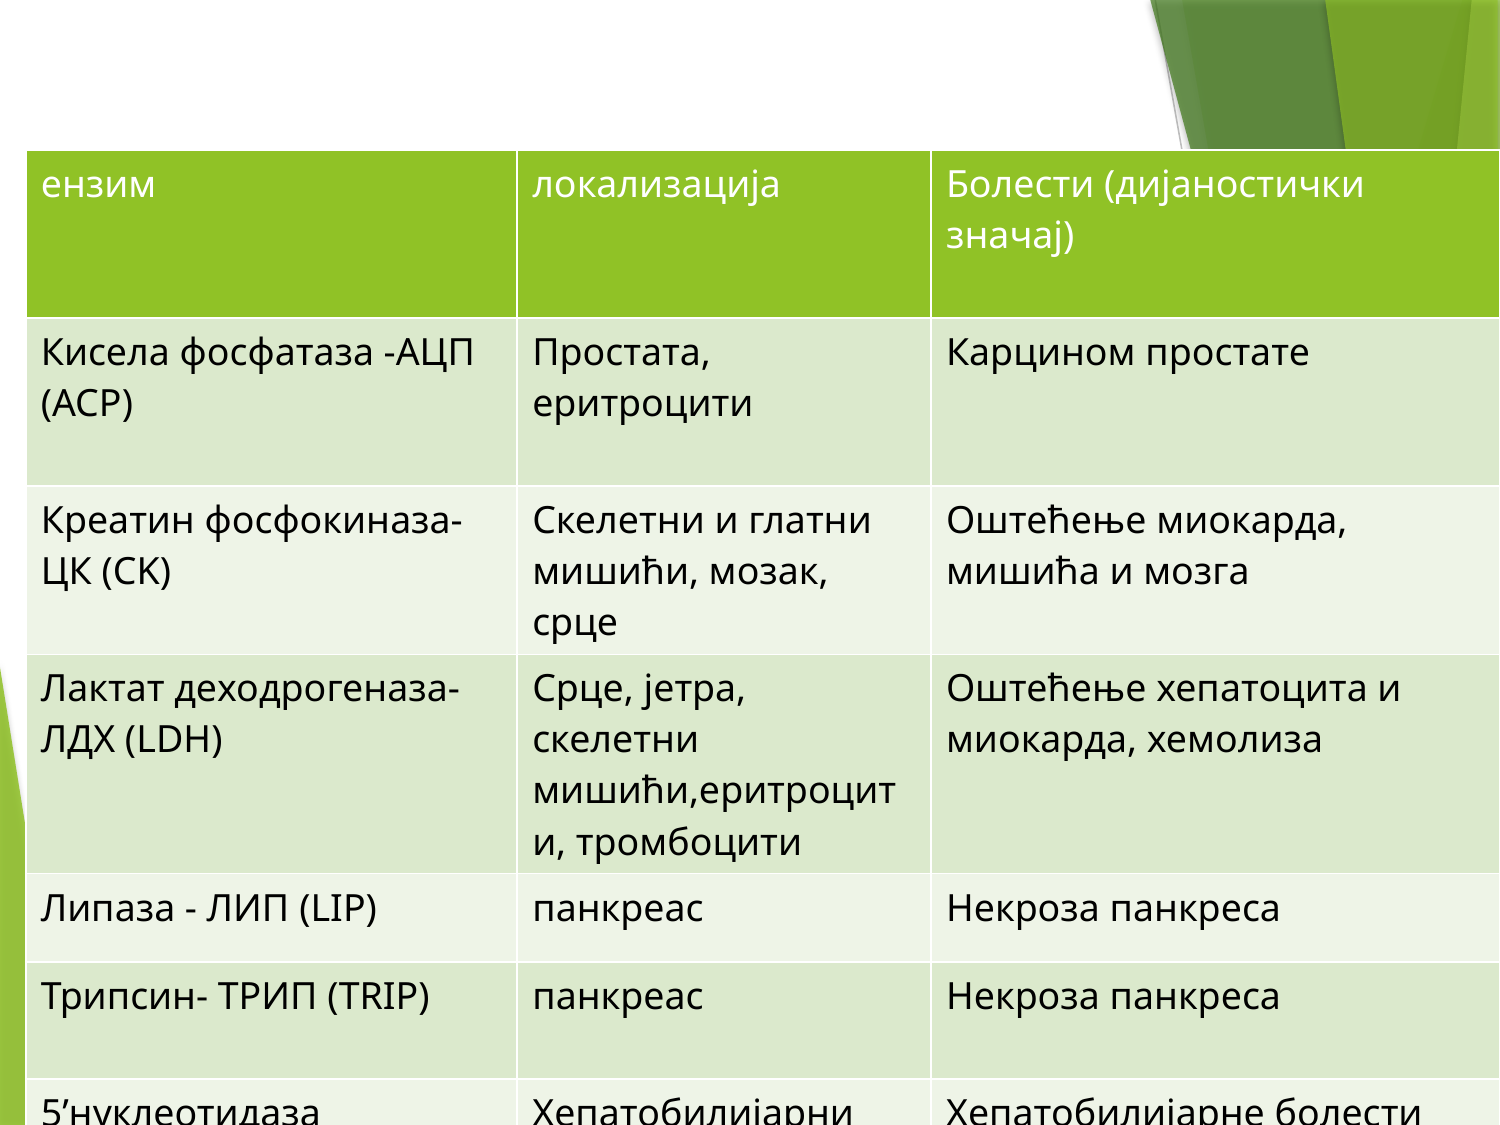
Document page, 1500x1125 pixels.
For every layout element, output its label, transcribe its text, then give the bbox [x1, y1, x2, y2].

table_cell Простата, еритроцити [518, 319, 930, 485]
table_cell Лактат деходрогеназа-ЛДХ (LDH) [27, 655, 516, 873]
table_cell Срце, јетра, скелетни мишићи,еритроцити, тромбоцити [518, 655, 930, 873]
table_cell Трипсин- ТРИП (TRIP) [27, 963, 516, 1078]
table_cell Скелетни и глатни мишићи, мозак, срце [518, 487, 930, 654]
table_cell Некроза панкреса [932, 874, 1499, 961]
table_cell Хепатобилијарне болести [932, 1080, 1499, 1125]
table_cell Оштећење миокарда, мишића и мозга [932, 487, 1499, 654]
table_cell Оштећење хепатоцита и миокарда, хемолиза [932, 655, 1499, 873]
table_cell Липаза - ЛИП (LIP) [27, 874, 516, 961]
table_cell Некроза панкреса [932, 963, 1499, 1078]
table_cell панкреас [518, 874, 930, 961]
table_cell Креатин фосфокиназа-ЦК (CK) [27, 487, 516, 654]
table_header ензим [27, 151, 516, 317]
table_cell панкреас [518, 963, 930, 1078]
table_cell Хепатобилијарни тракт [518, 1080, 930, 1125]
table_cell Карцином простате [932, 319, 1499, 485]
table_header Болести (дијаностички значај) [932, 151, 1499, 317]
table_cell Кисела фосфатаза -АЦП (ACP) [27, 319, 516, 485]
table_cell 5’нуклеотидаза [27, 1080, 516, 1125]
table_header локализација [518, 151, 930, 317]
